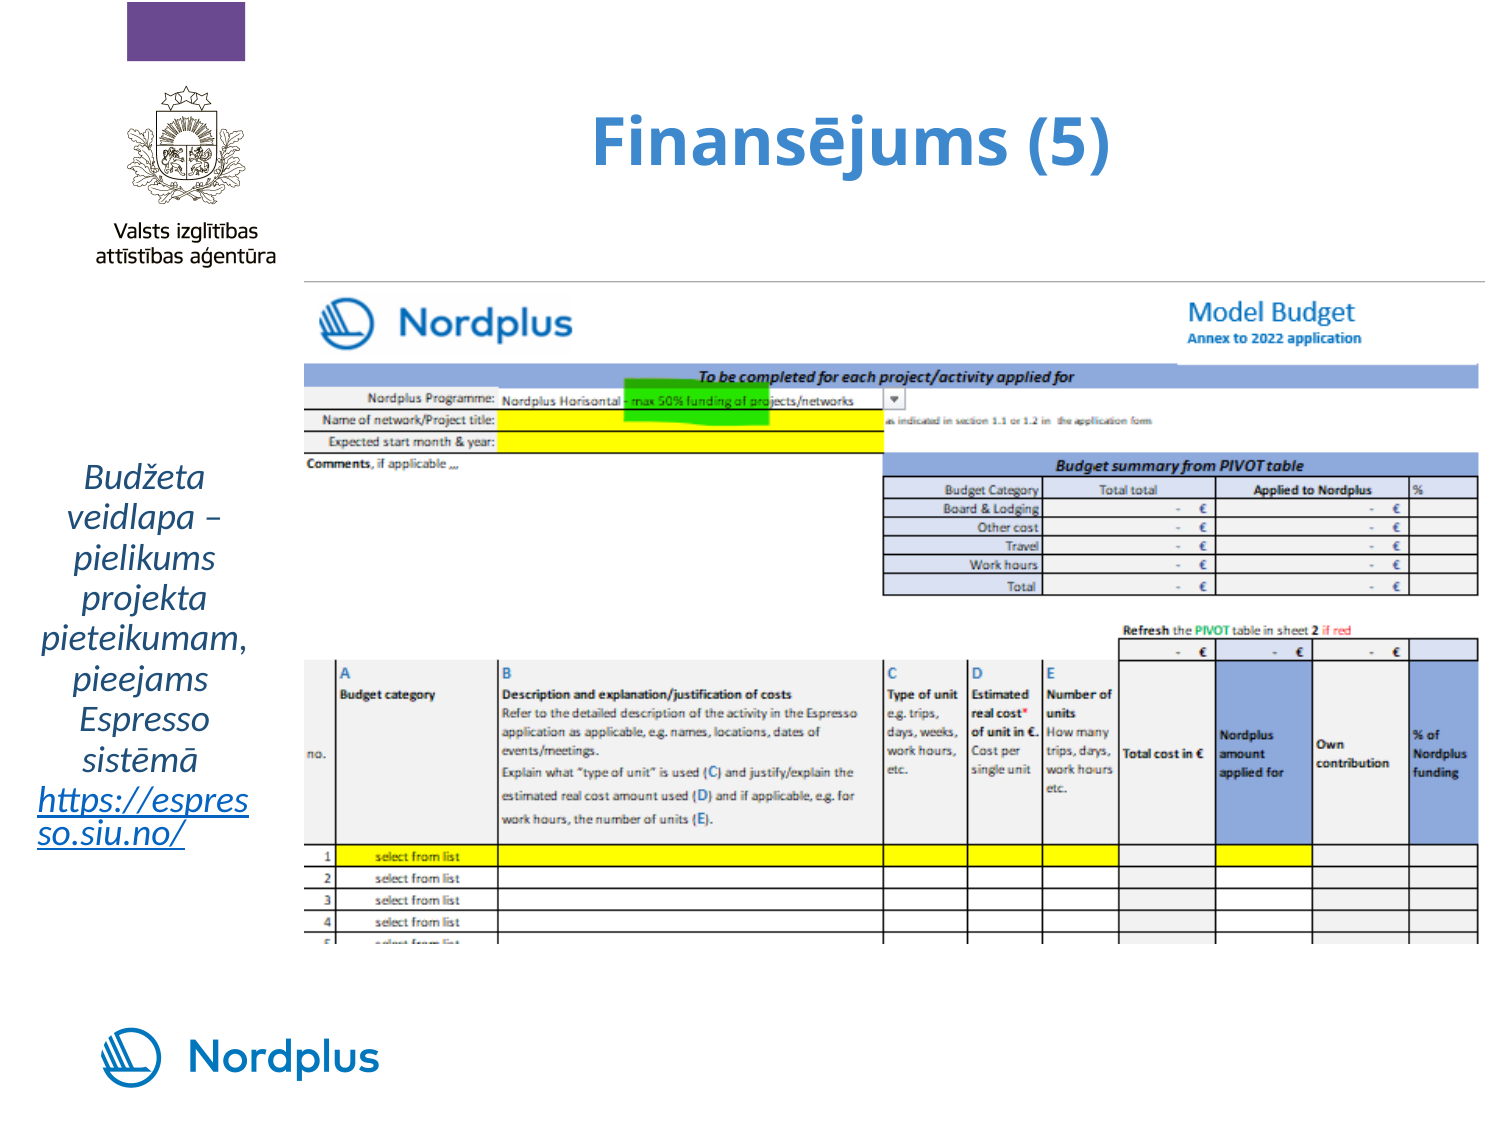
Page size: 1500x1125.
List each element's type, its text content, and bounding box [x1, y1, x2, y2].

picture [0, 0, 1500, 1125]
title Finansējums (5) [304, 59, 1397, 228]
text_box Budžeta veidlapa – pielikums projekta pieteikumam, pieejams Espresso sistēmā https://espresso.siu.no/ [22, 449, 267, 829]
